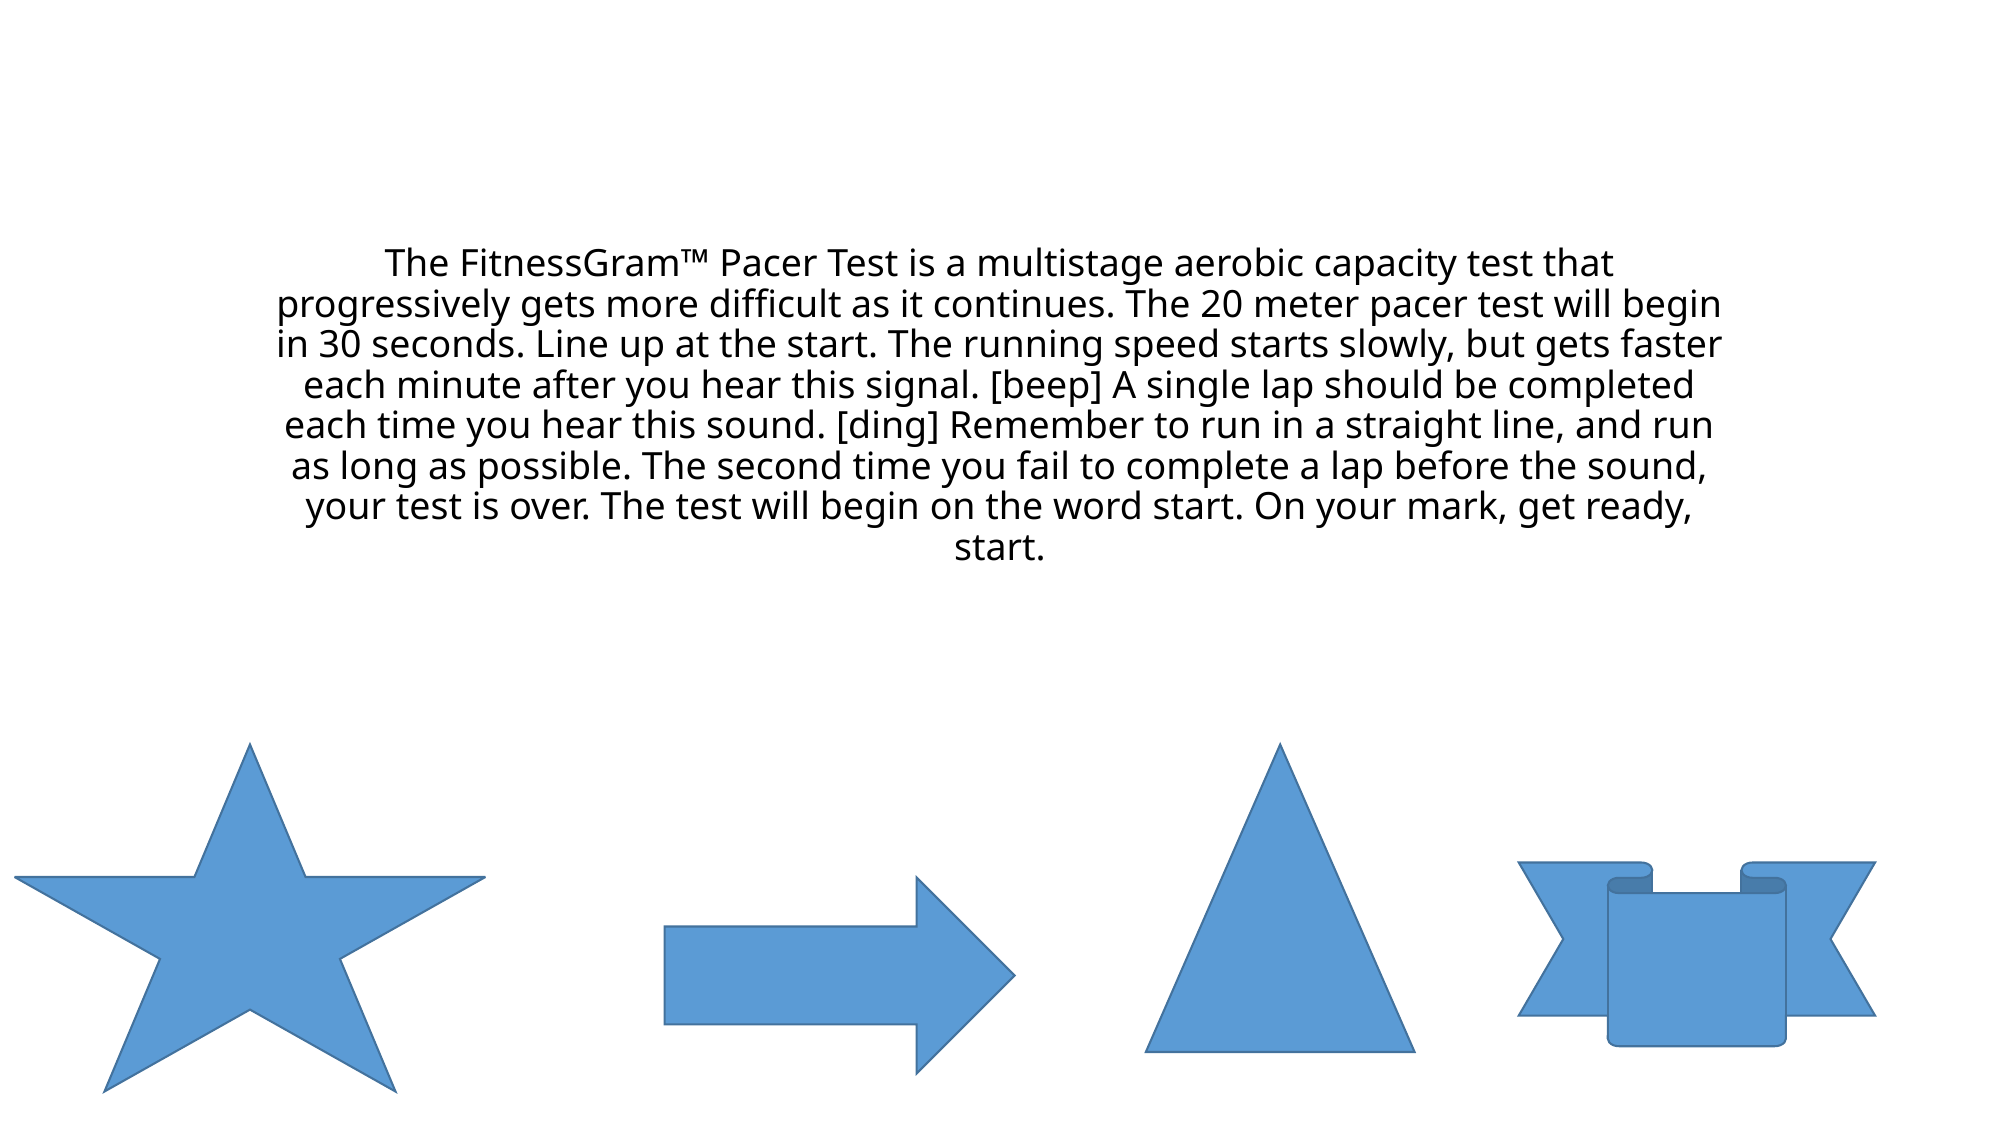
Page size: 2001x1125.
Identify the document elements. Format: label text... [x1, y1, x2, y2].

text_box [1516, 861, 1877, 1048]
title The FitnessGram™ Pacer Test is a multistage aerobic capacity test that progressively gets more difficult as it continues. The 20 meter pacer test will begin in 30 seconds. Line up at the start. The running speed starts slowly, but gets faster each minute after you hear this signal. [beep] A single lap should be completed each time you hear this sound. [ding] Remember to run in a straight line, and run as long as possible. The second time you fail to complete a lap before the sound, your test is over. The test will begin on the word start. On your mark, get ready, start. [249, 184, 1750, 576]
text_box [663, 875, 1017, 1076]
text_box [1144, 741, 1417, 1054]
text_box [14, 741, 486, 1094]
